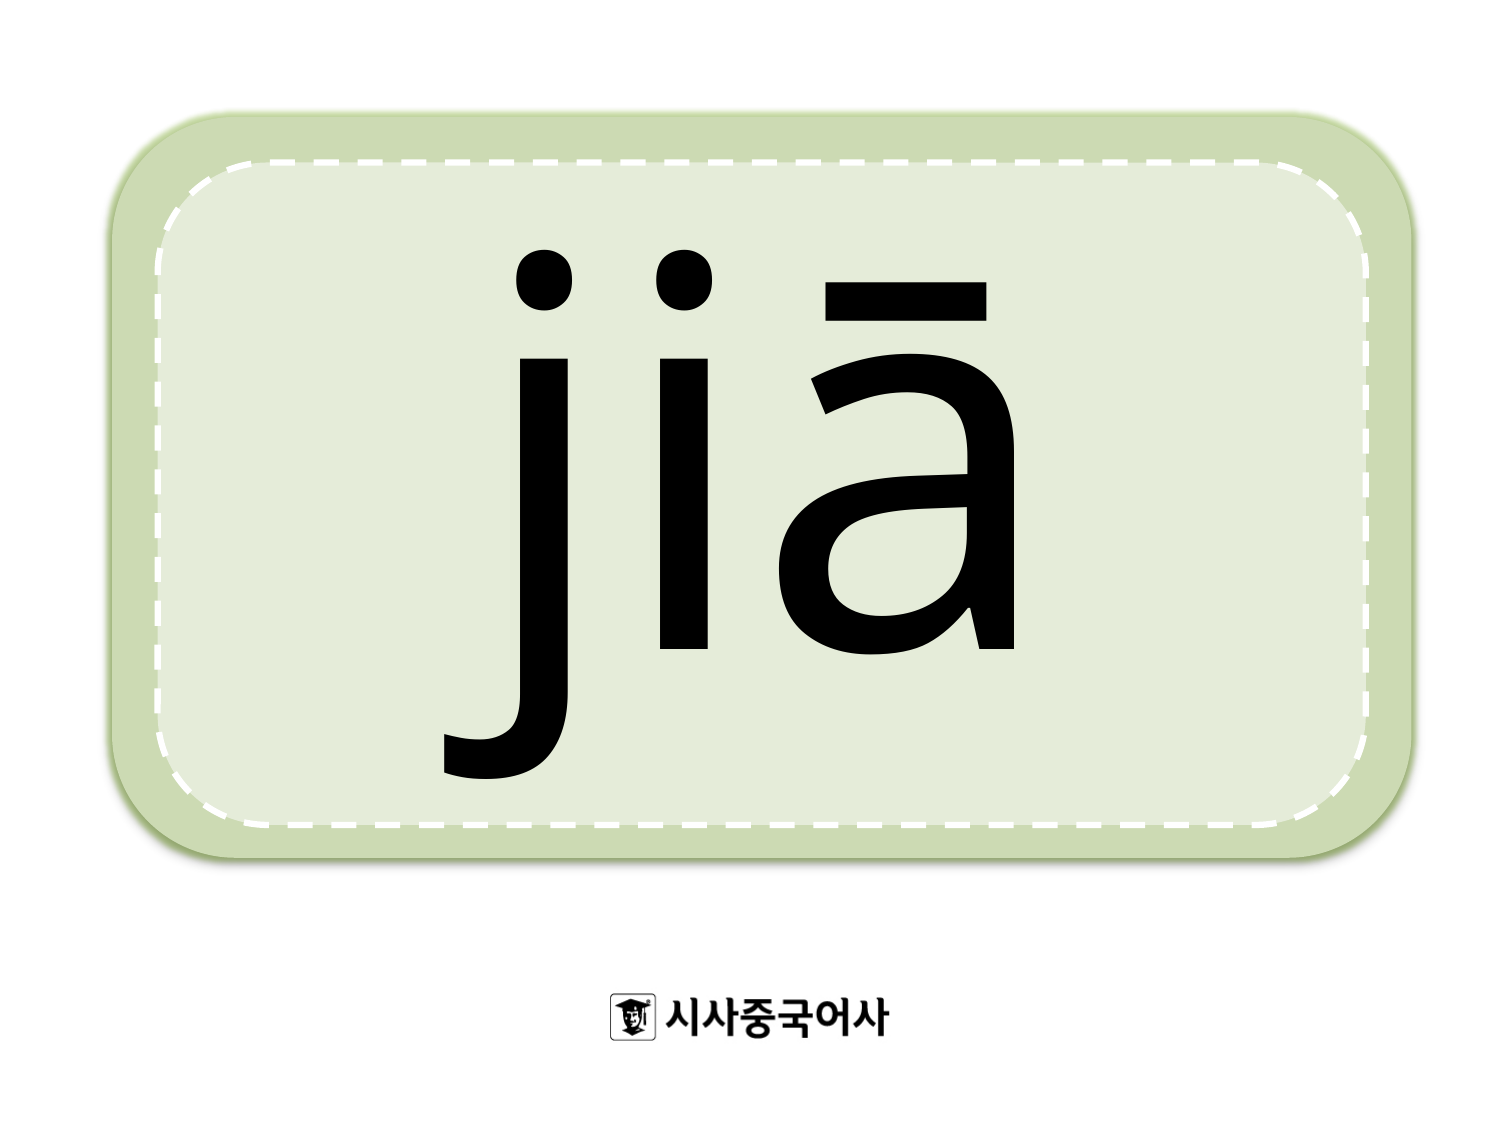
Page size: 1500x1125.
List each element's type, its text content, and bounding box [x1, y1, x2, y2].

text_box jiā [162, 101, 1371, 765]
picture [602, 987, 898, 1047]
